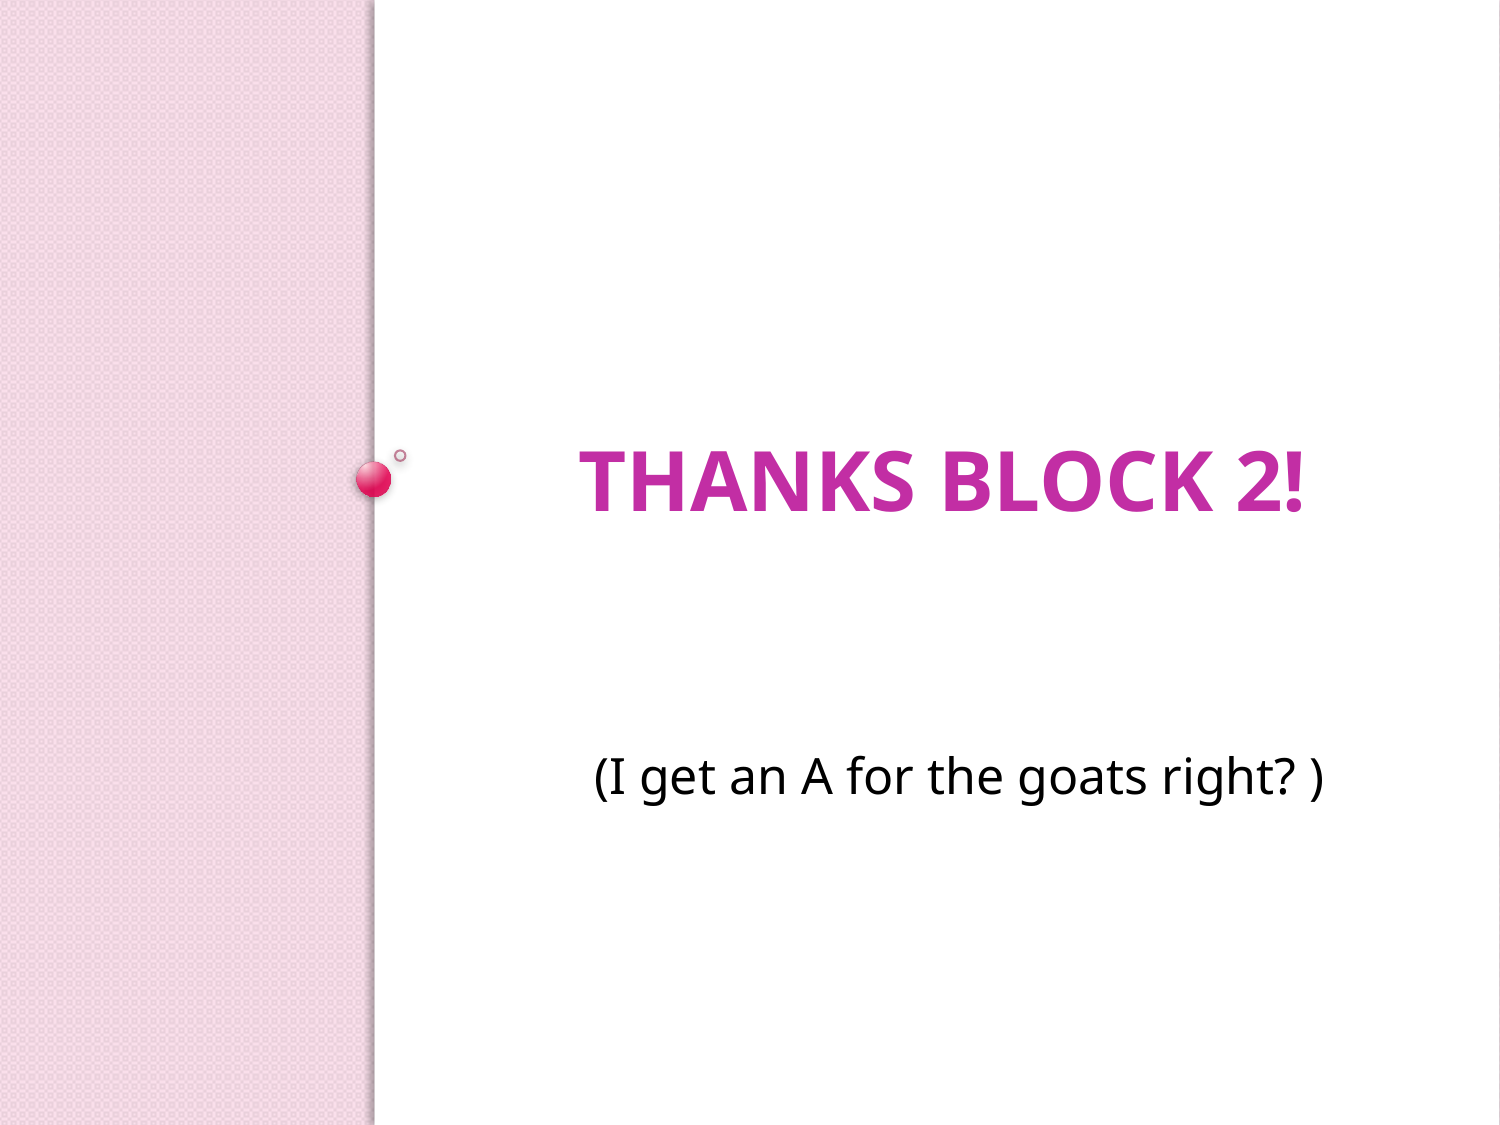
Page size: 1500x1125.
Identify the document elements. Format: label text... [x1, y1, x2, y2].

title Thanks Block 2! [422, 426, 1463, 600]
text_box (I get an A for the goats right? ) [579, 737, 1340, 813]
